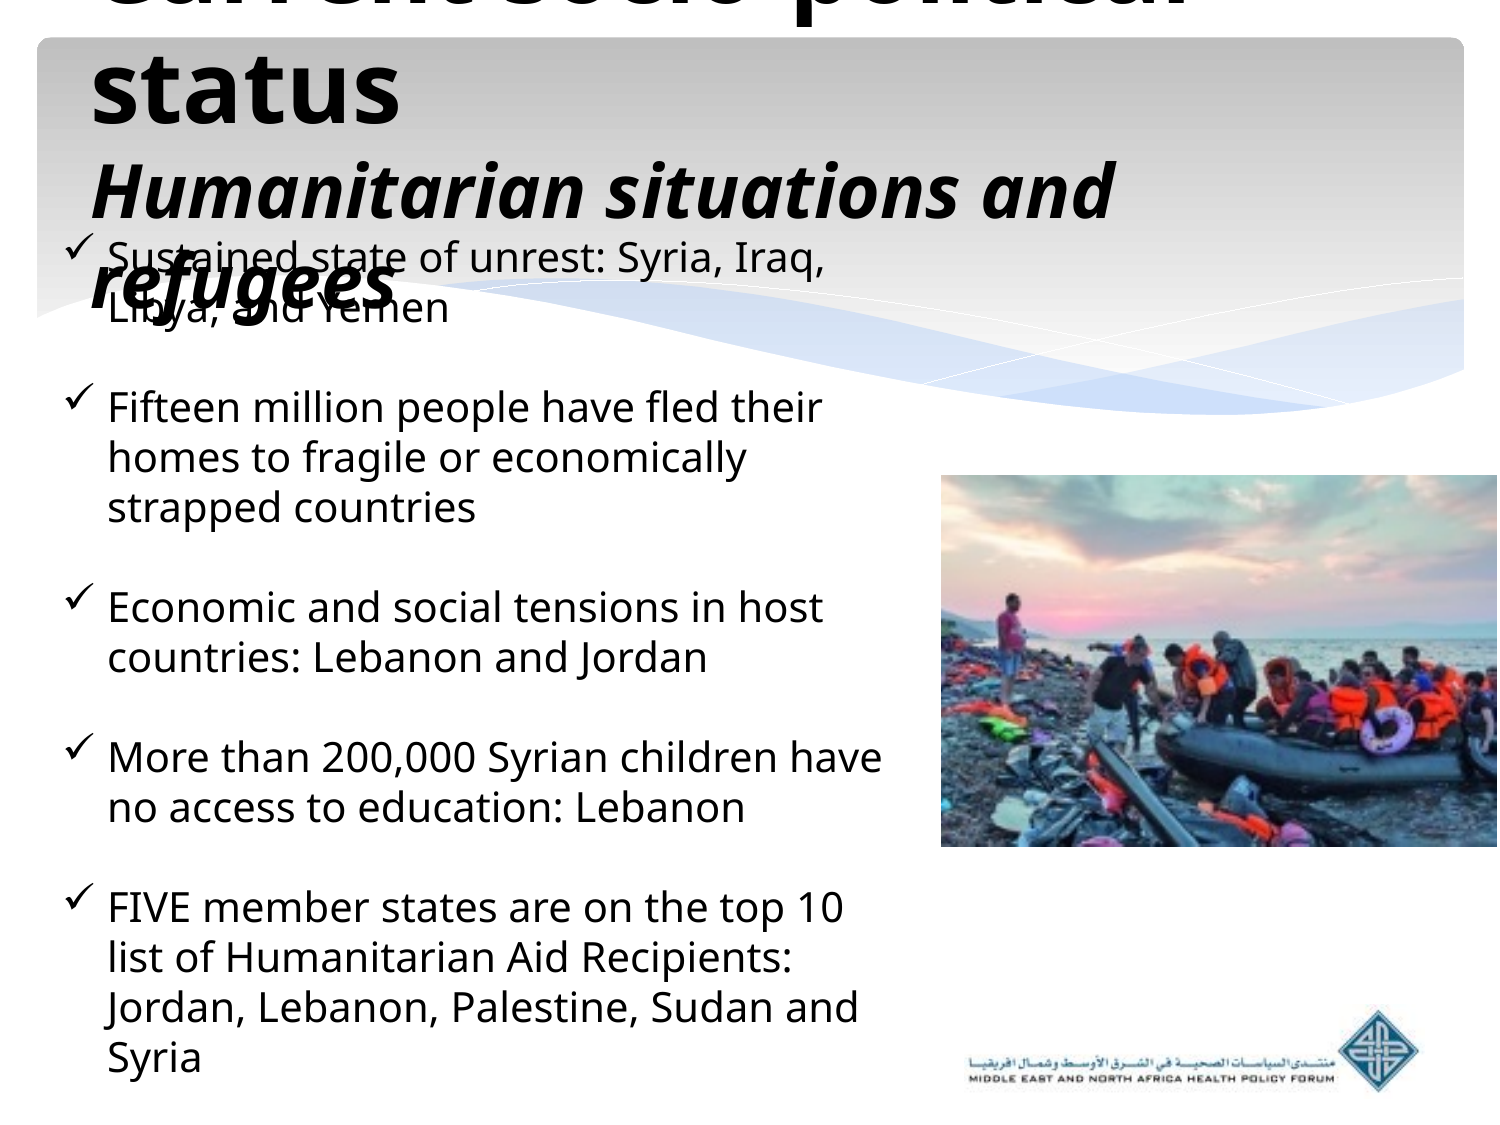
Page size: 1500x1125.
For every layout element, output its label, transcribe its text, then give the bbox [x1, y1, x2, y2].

list Sustained state of unrest: Syria, Iraq, Libya, and Yemen Fifteen million people have fled their homes to fragile or economically strapped countries Economic and social tensions in host countries: Lebanon and Jordan More than 200,000 Syrian children have no access to education: Lebanon FIVE member states are on the top 10 list of Humanitarian Aid Recipients: Jordan, Lebanon, Palestine, Sudan and Syria Gender-based violence is evident and increasing [47, 222, 924, 898]
picture [964, 1004, 1425, 1099]
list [941, 475, 1497, 847]
title Current socio-political status Humanitarian situations and refugees [75, 55, 1425, 261]
